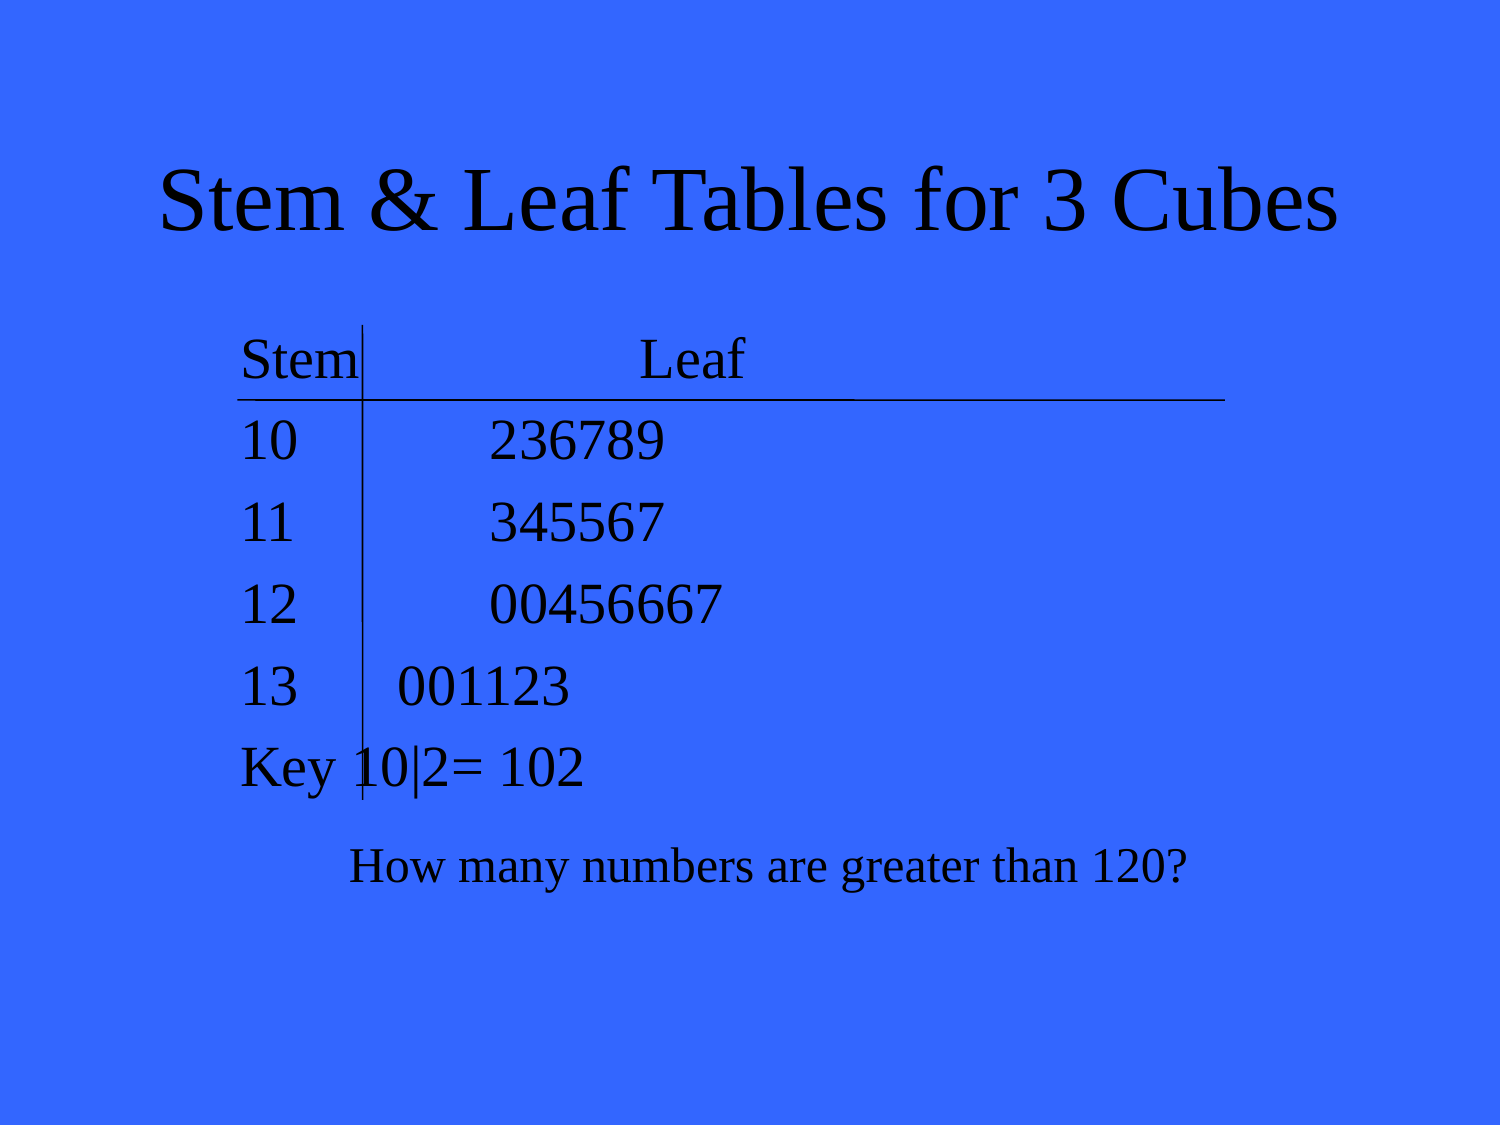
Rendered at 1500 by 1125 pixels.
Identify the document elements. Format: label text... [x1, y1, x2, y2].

title Stem & Leaf Tables for 3 Cubes [112, 99, 1388, 288]
text_box How many numbers are greater than 120? [174, 824, 1363, 900]
subtitle Stem Leaf 10 236789 11 345567 12 00456667 001123 Key 10|2= 102 [224, 312, 1276, 824]
